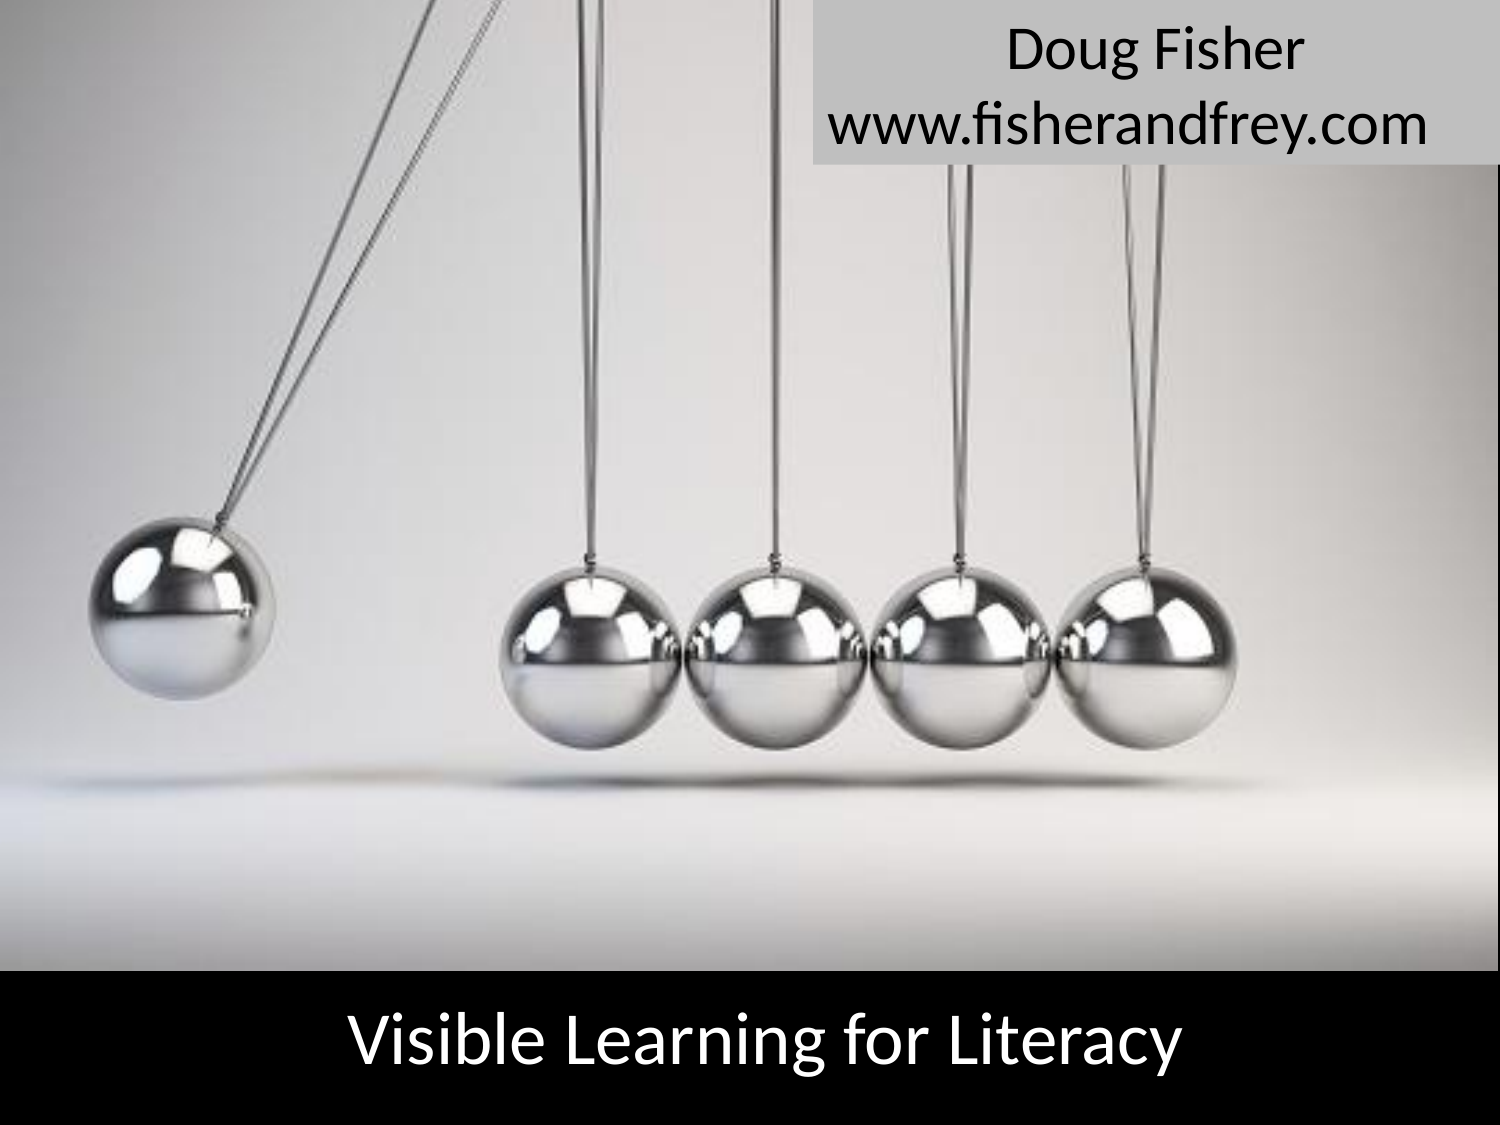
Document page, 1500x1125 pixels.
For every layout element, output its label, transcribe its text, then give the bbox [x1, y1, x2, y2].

picture [0, 0, 1499, 972]
text_box Visible Learning for Literacy [332, 981, 1200, 1087]
